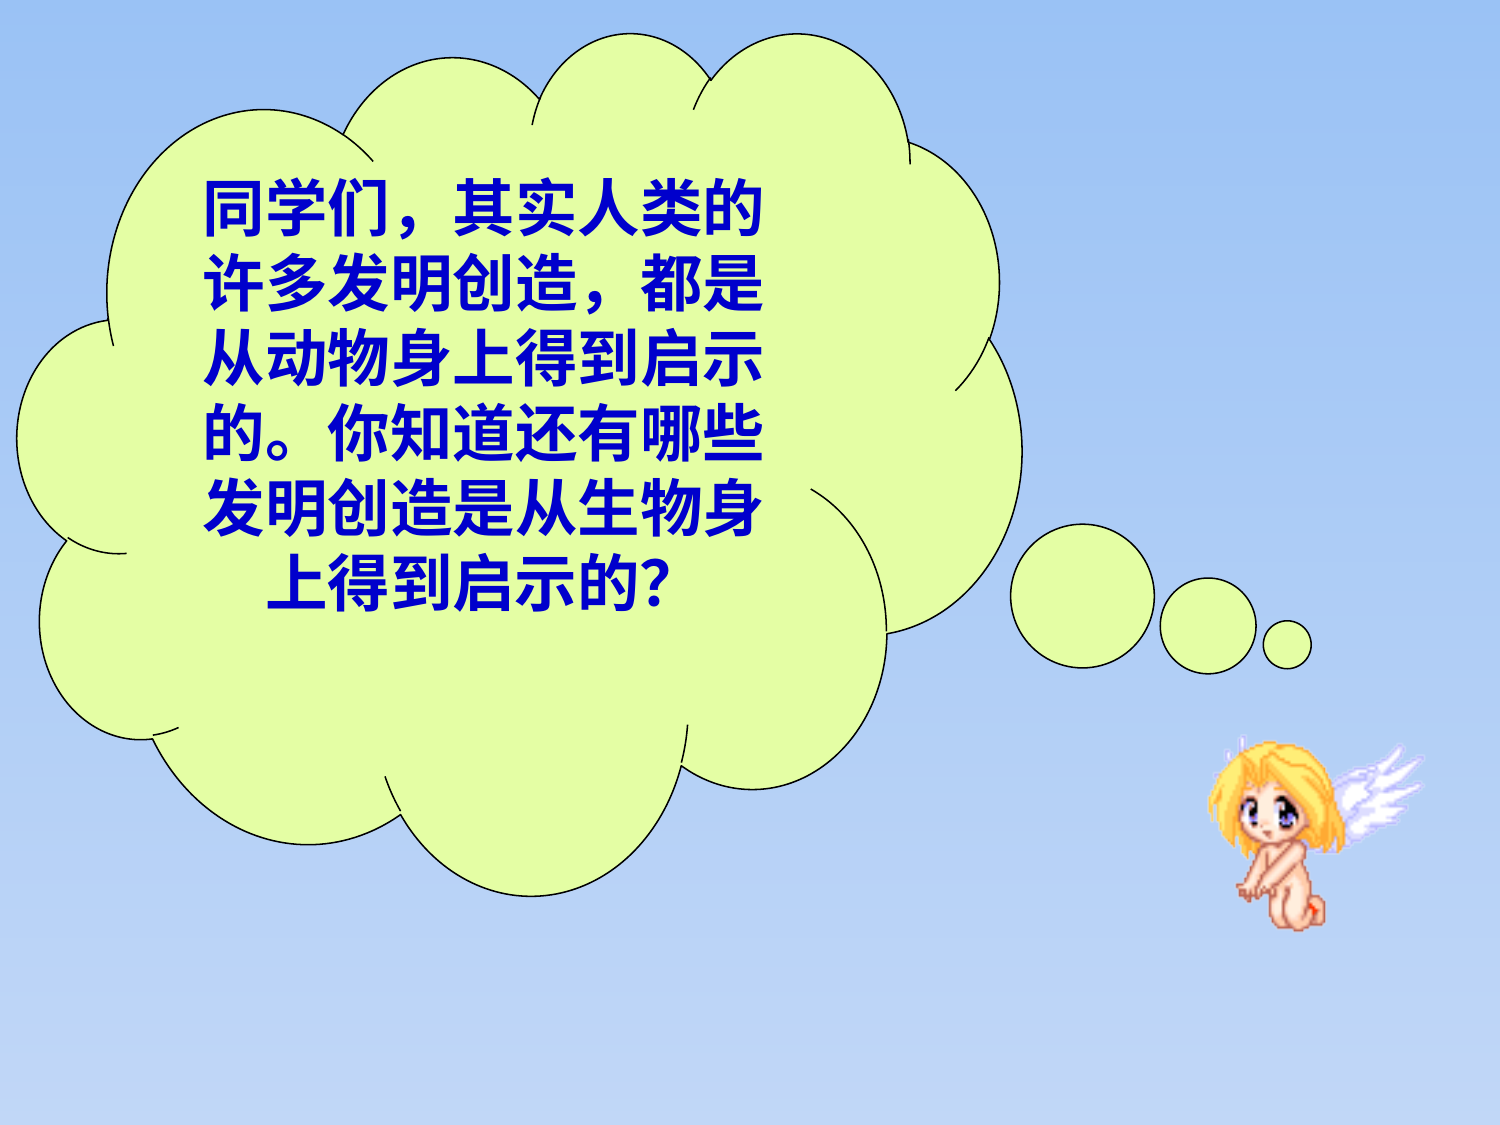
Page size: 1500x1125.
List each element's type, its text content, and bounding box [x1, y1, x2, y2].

text_box 同学们，其实人类的许多发明创造，都是从动物身上得到启示的。你知道还有哪些发明创造是从生物身上得到启示的？ [1160, 578, 1257, 674]
text_box 同学们，其实人类的许多发明创造，都是从动物身上得到启示的。你知道还有哪些发明创造是从生物身上得到启示的？ [1010, 524, 1155, 668]
picture [1187, 704, 1450, 936]
text_box 同学们，其实人类的许多发明创造，都是从动物身上得到启示的。你知道还有哪些发明创造是从生物身上得到启示的？ [16, 33, 1023, 897]
text_box 同学们，其实人类的许多发明创造，都是从动物身上得到启示的。你知道还有哪些发明创造是从生物身上得到启示的？ [1263, 620, 1312, 669]
